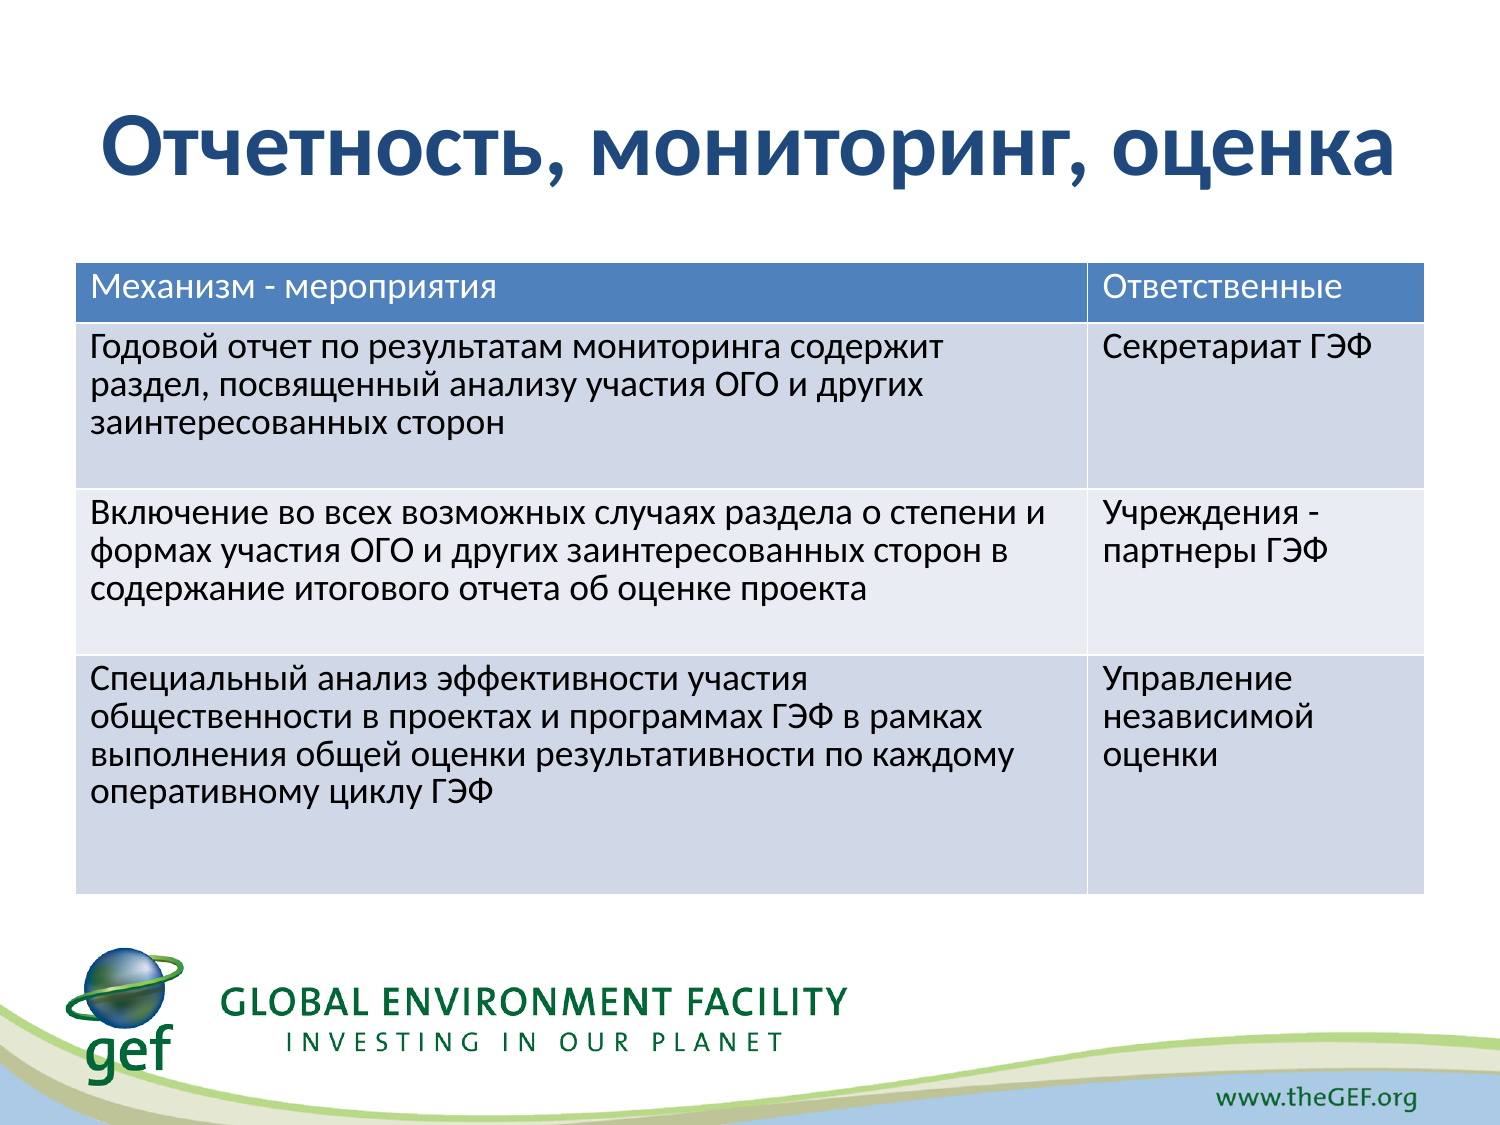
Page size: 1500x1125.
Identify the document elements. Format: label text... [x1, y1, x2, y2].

table_cell Специальный анализ эффективности участия общественности в проектах и программах ГЭФ в рамках выполнения общей оценки результативности по каждому оперативному циклу ГЭФ [76, 656, 1087, 894]
title Отчетность, мониторинг, оценка [75, 45, 1425, 233]
table_cell Годовой отчет по результатам мониторинга содержит раздел, посвященный анализу участия ОГО и других заинтересованных сторон [76, 324, 1087, 488]
table_cell Учреждения - партнеры ГЭФ [1088, 490, 1424, 654]
table_cell Включение во всех возможных случаях раздела о степени и формах участия ОГО и других заинтересованных сторон в содержание итогового отчета об оценке проекта [76, 490, 1087, 654]
picture [0, 920, 1500, 1125]
table_cell Секретариат ГЭФ [1088, 324, 1424, 488]
table_header Механизм - мероприятия [76, 263, 1087, 322]
table_header Ответственные [1088, 263, 1424, 322]
table_cell Управление независимой оценки [1088, 656, 1424, 894]
